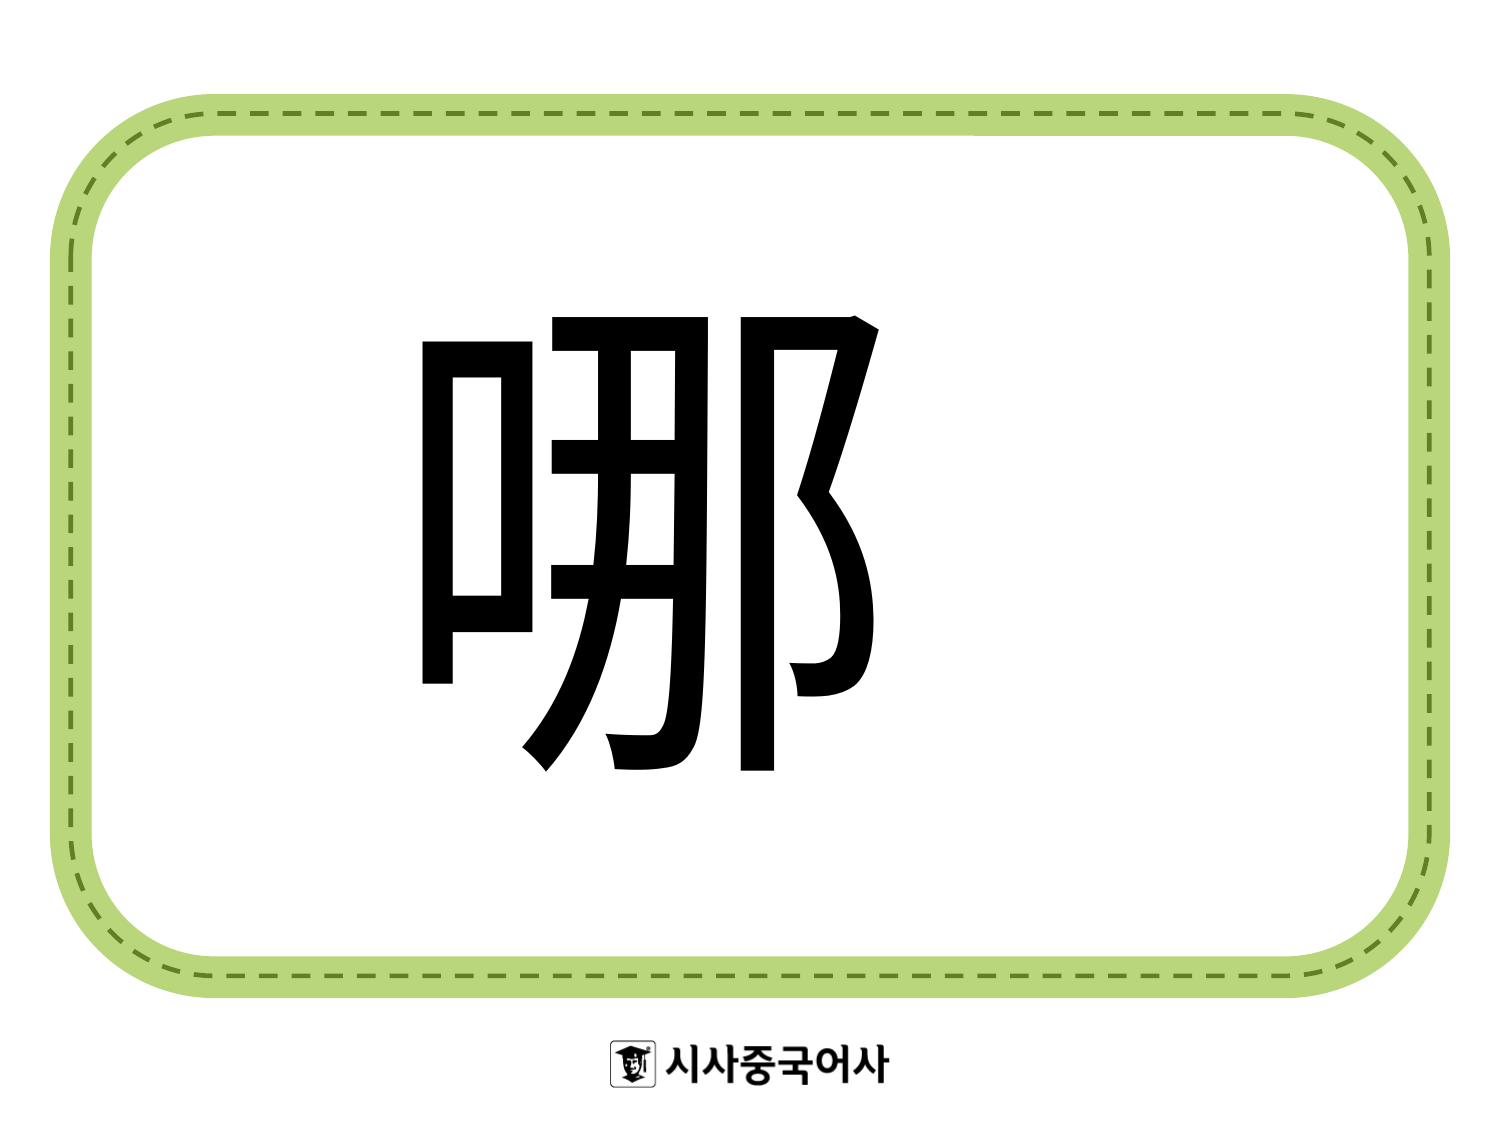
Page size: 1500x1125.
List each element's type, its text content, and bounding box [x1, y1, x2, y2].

picture [602, 1034, 898, 1094]
text_box 哪 [145, 189, 1354, 853]
